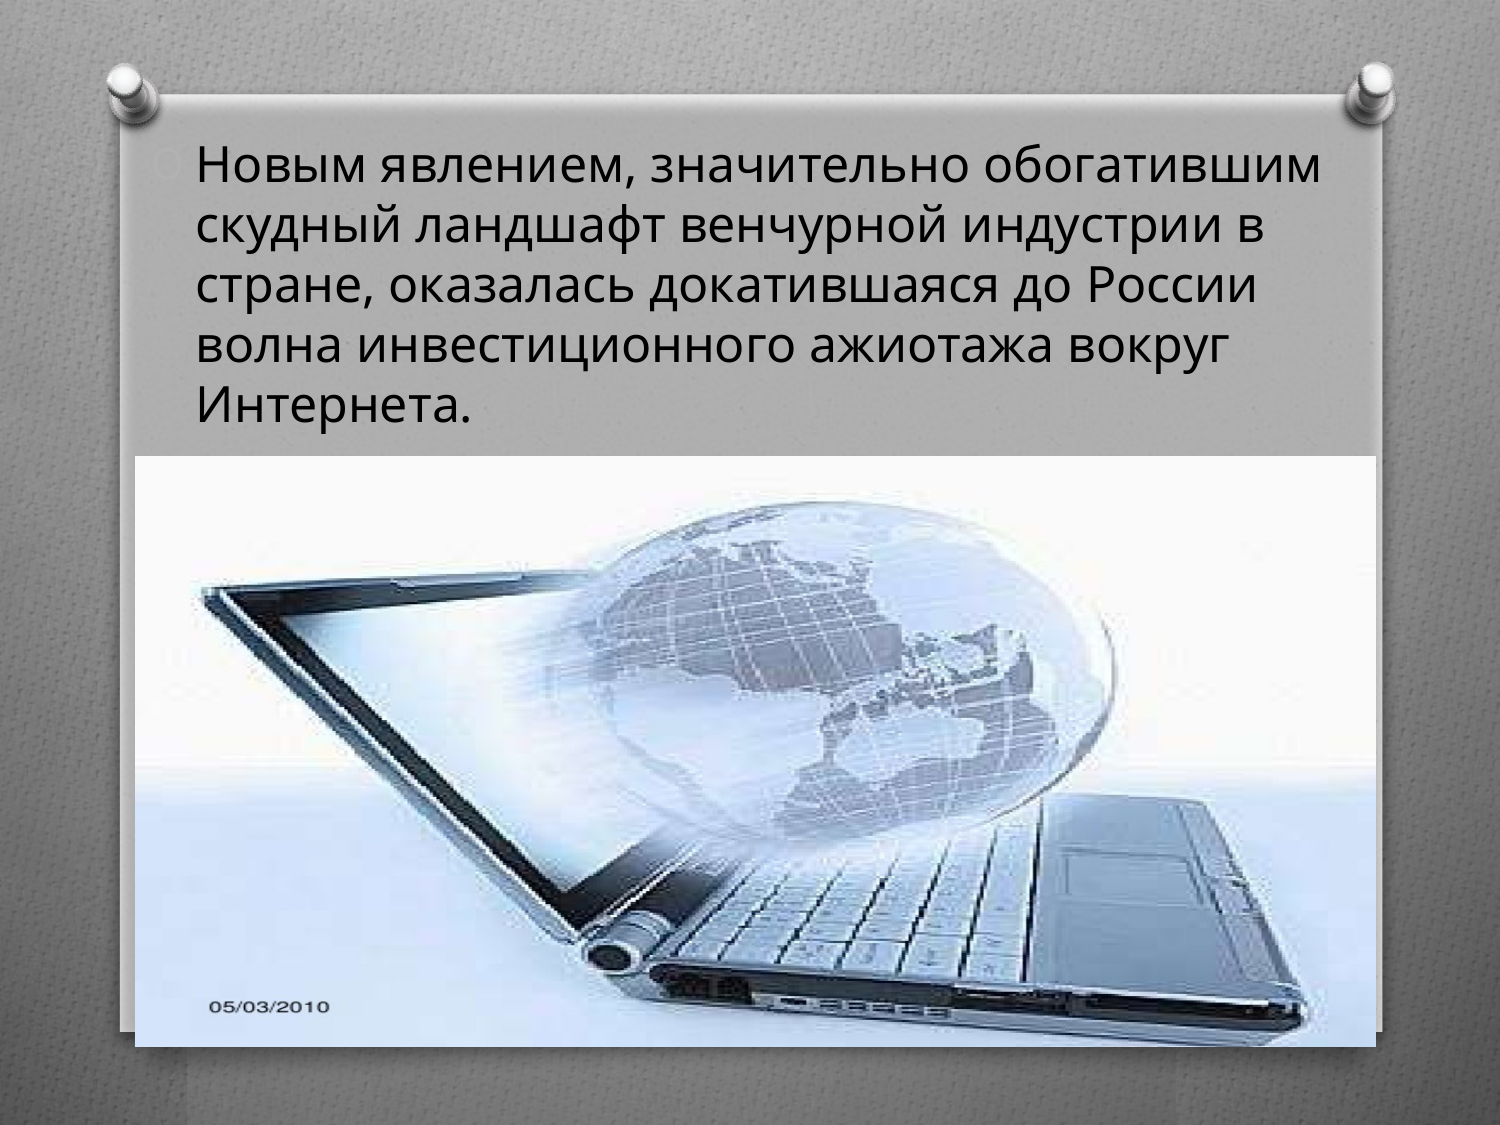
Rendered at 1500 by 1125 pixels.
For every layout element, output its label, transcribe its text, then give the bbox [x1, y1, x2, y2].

picture [1317, 35, 1439, 156]
picture [75, 29, 198, 142]
list Новым явлением, значительно обогатившим скудный ландшафт венчурной индустрии в стране, оказалась докатившаяся до России волна инвестиционного ажиотажа вокруг Интернета. [135, 125, 1341, 455]
picture [135, 455, 1377, 1048]
